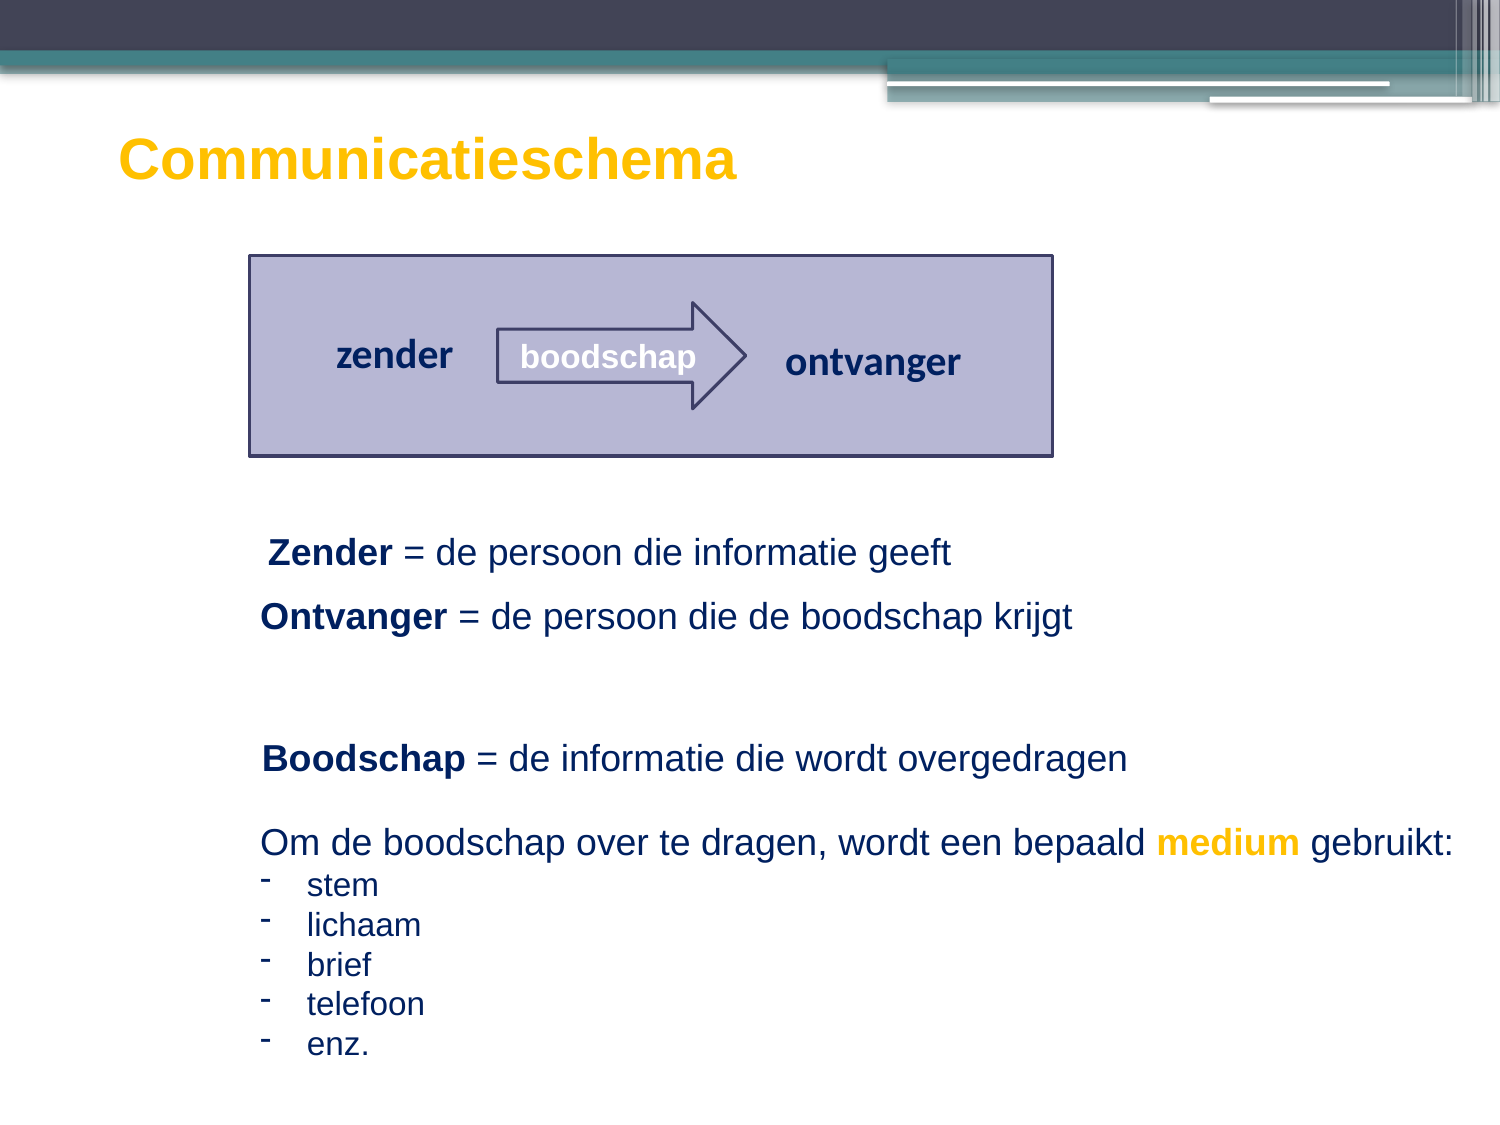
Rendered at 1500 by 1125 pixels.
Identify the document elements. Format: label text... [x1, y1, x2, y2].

text_box [248, 254, 1054, 458]
text_box Boodschap = de informatie die wordt overgedragen [247, 726, 1144, 787]
text_box Communicatieschema [104, 113, 753, 199]
text_box Zender = de persoon die informatie geeft [253, 520, 967, 581]
text_box ontvanger [770, 326, 977, 392]
text_box Om de boodschap over te dragen, wordt een bepaald medium gebruikt: stem lichaam brief telefoon enz. [245, 810, 1470, 1070]
text_box zender [321, 319, 469, 385]
text_box Ontvanger = de persoon die de boodschap krijgt [245, 584, 1088, 645]
text_box boodschap [496, 301, 747, 411]
